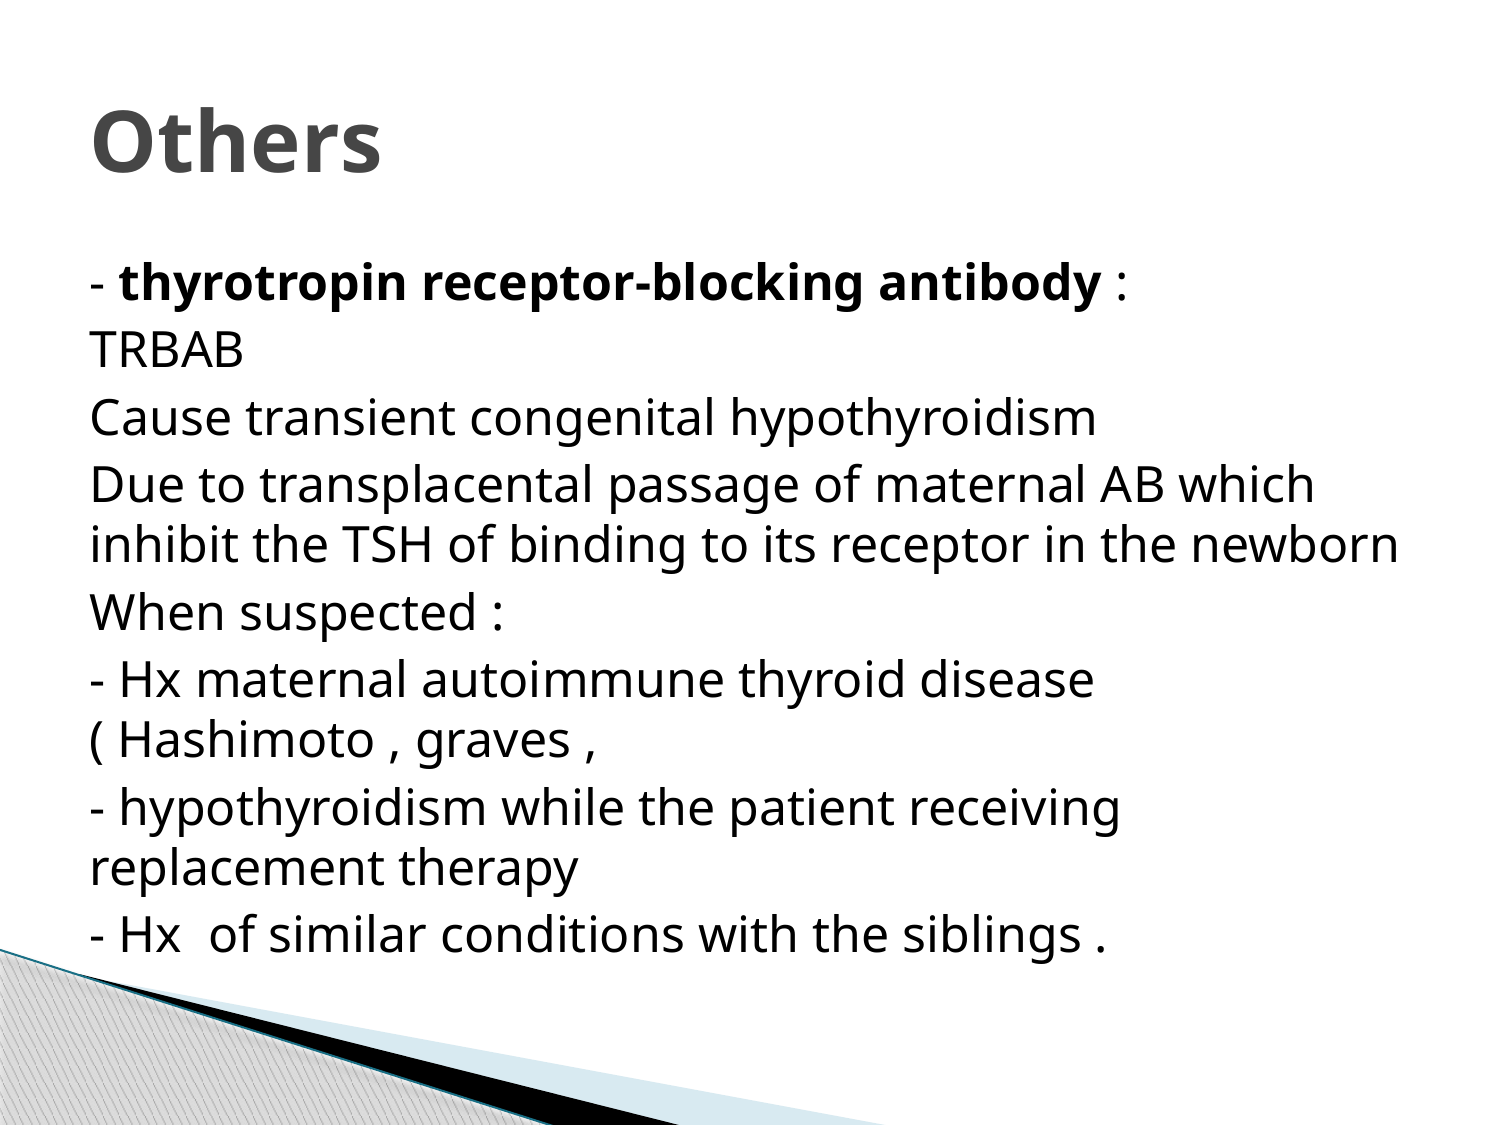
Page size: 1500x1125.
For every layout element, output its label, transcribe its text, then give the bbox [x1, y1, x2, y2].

title Others [75, 45, 1425, 233]
list - thyrotropin receptor-blocking antibody : TRBAB Cause transient congenital hypothyroidism Due to transplacental passage of maternal AB which inhibit the TSH of binding to its receptor in the newborn When suspected : - Hx maternal autoimmune thyroid disease ( Hashimoto , graves , - hypothyroidism while the patient receiving replacement therapy - Hx of similar conditions with the siblings . [75, 243, 1425, 986]
